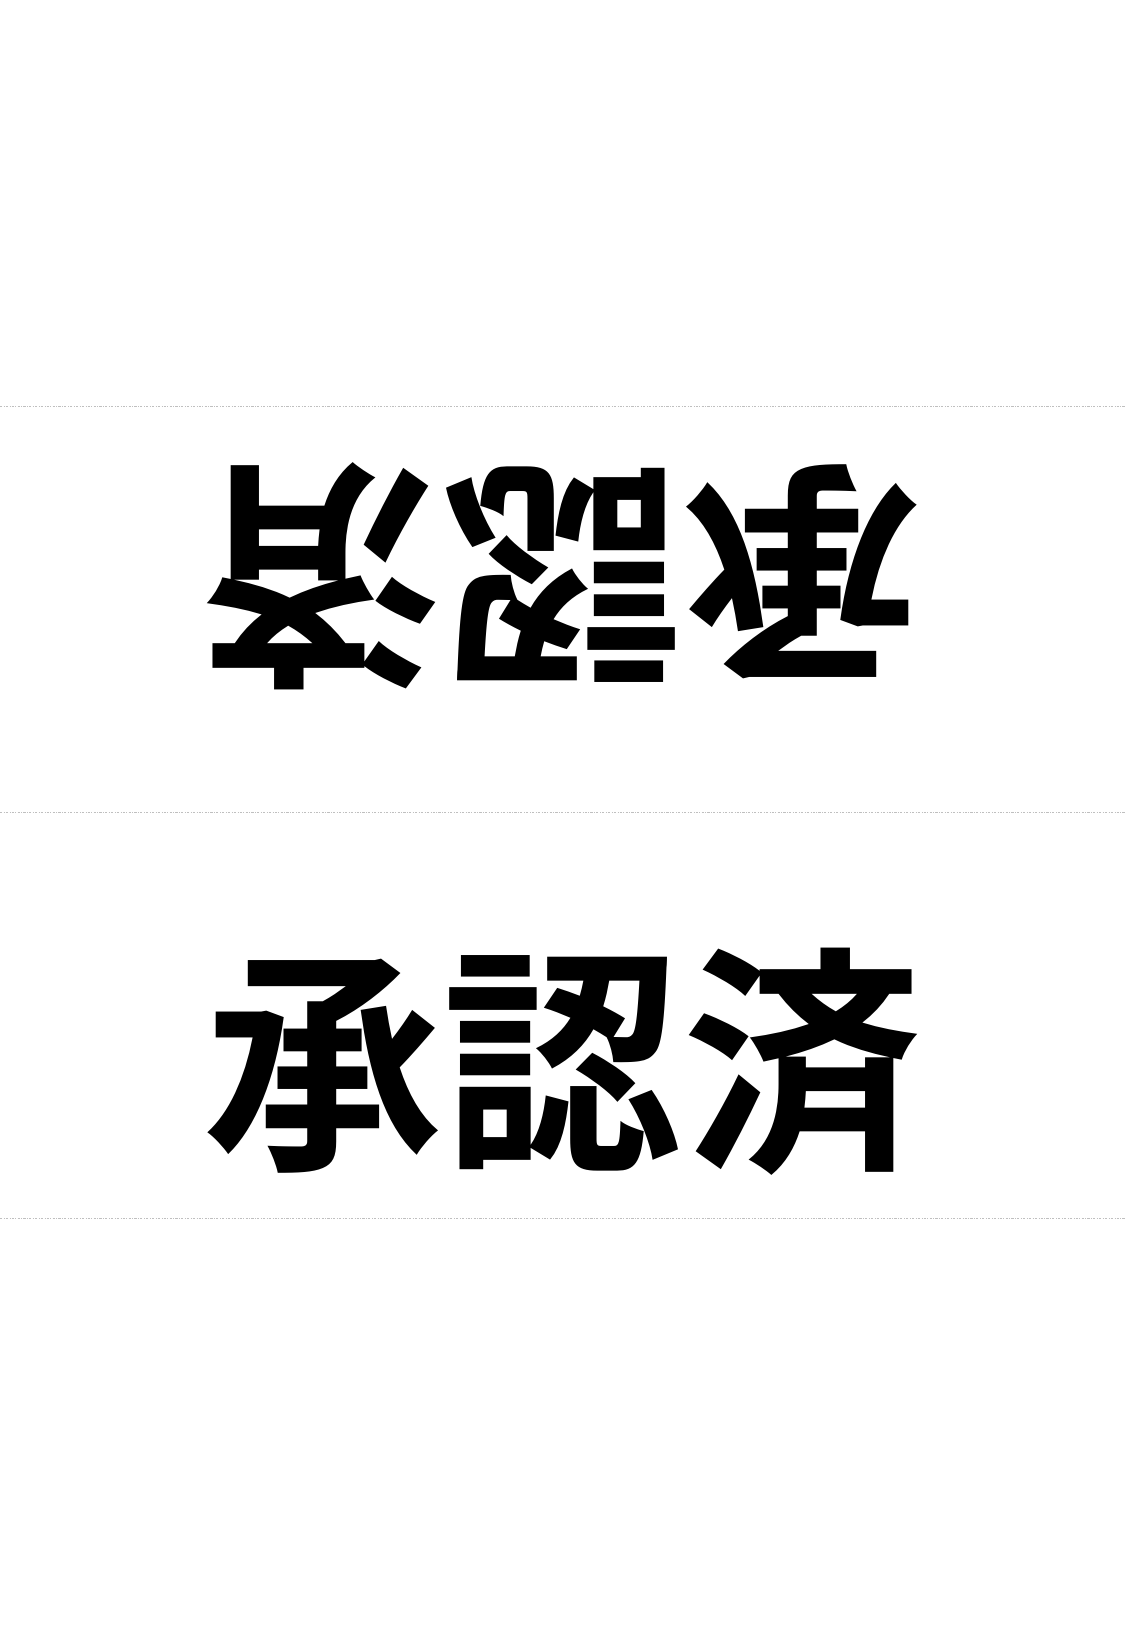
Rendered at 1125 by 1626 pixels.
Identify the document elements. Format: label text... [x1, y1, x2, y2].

text_box 承認済 [188, 431, 937, 734]
text_box 承認済 [188, 904, 937, 1207]
